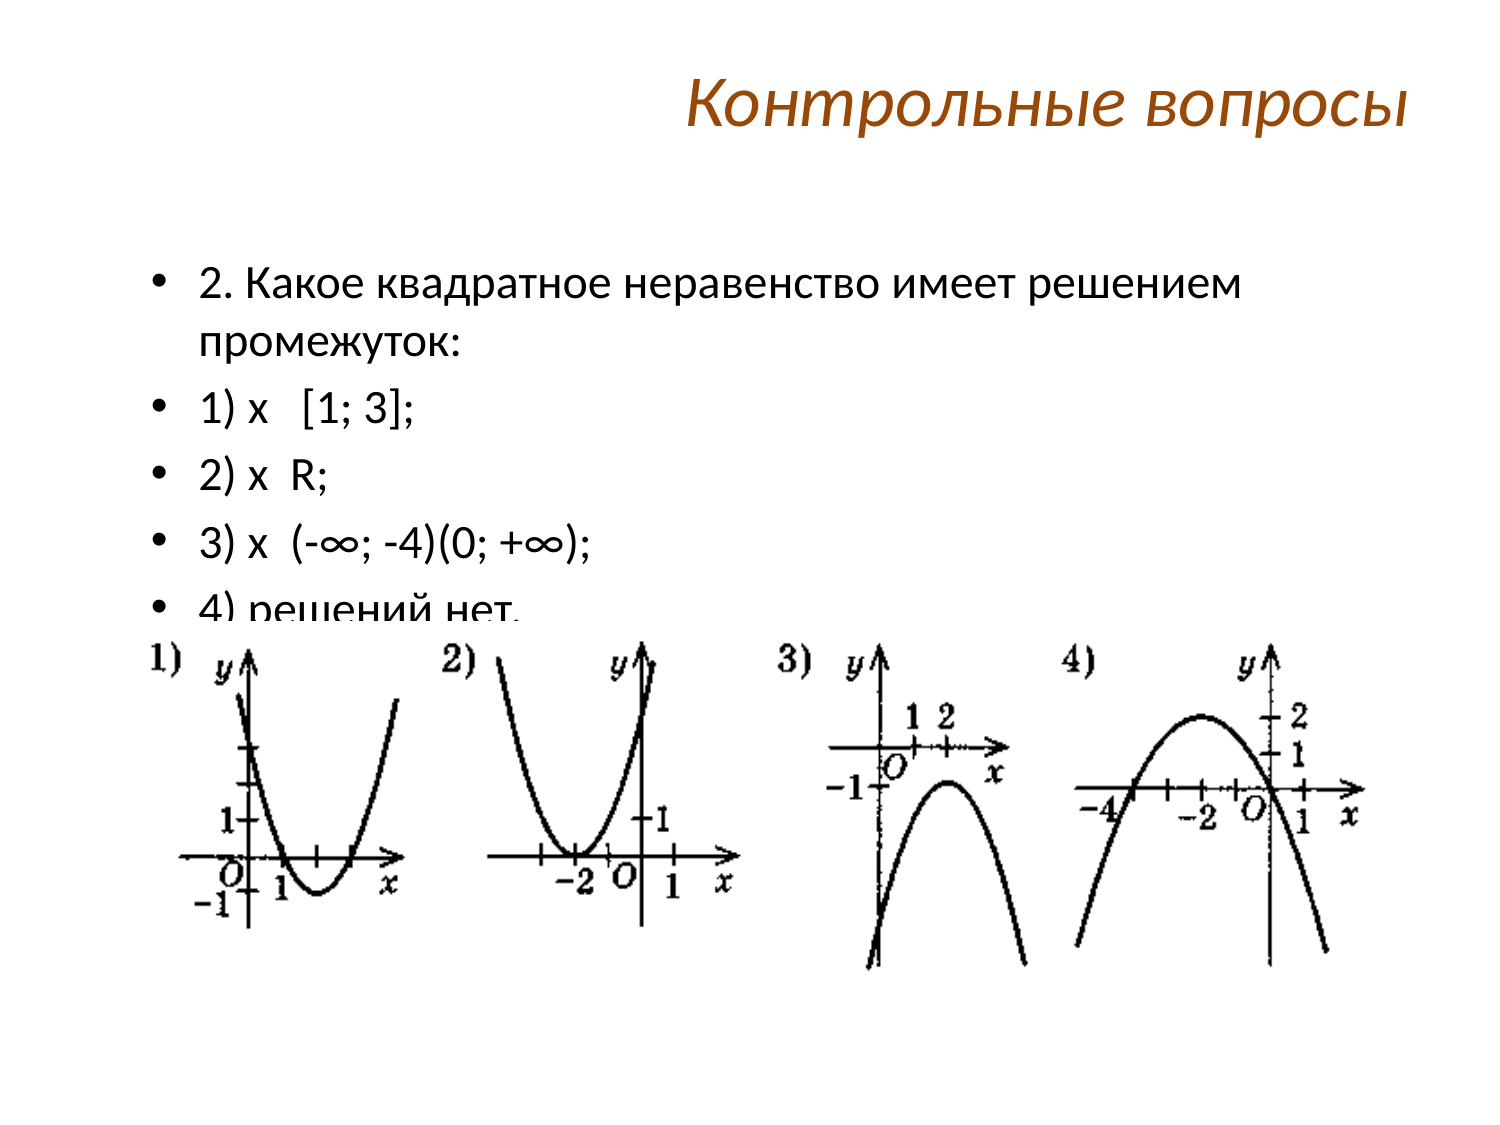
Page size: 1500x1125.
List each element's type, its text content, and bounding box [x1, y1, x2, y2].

title Контрольные вопросы [75, 45, 1425, 149]
picture [134, 621, 1388, 989]
